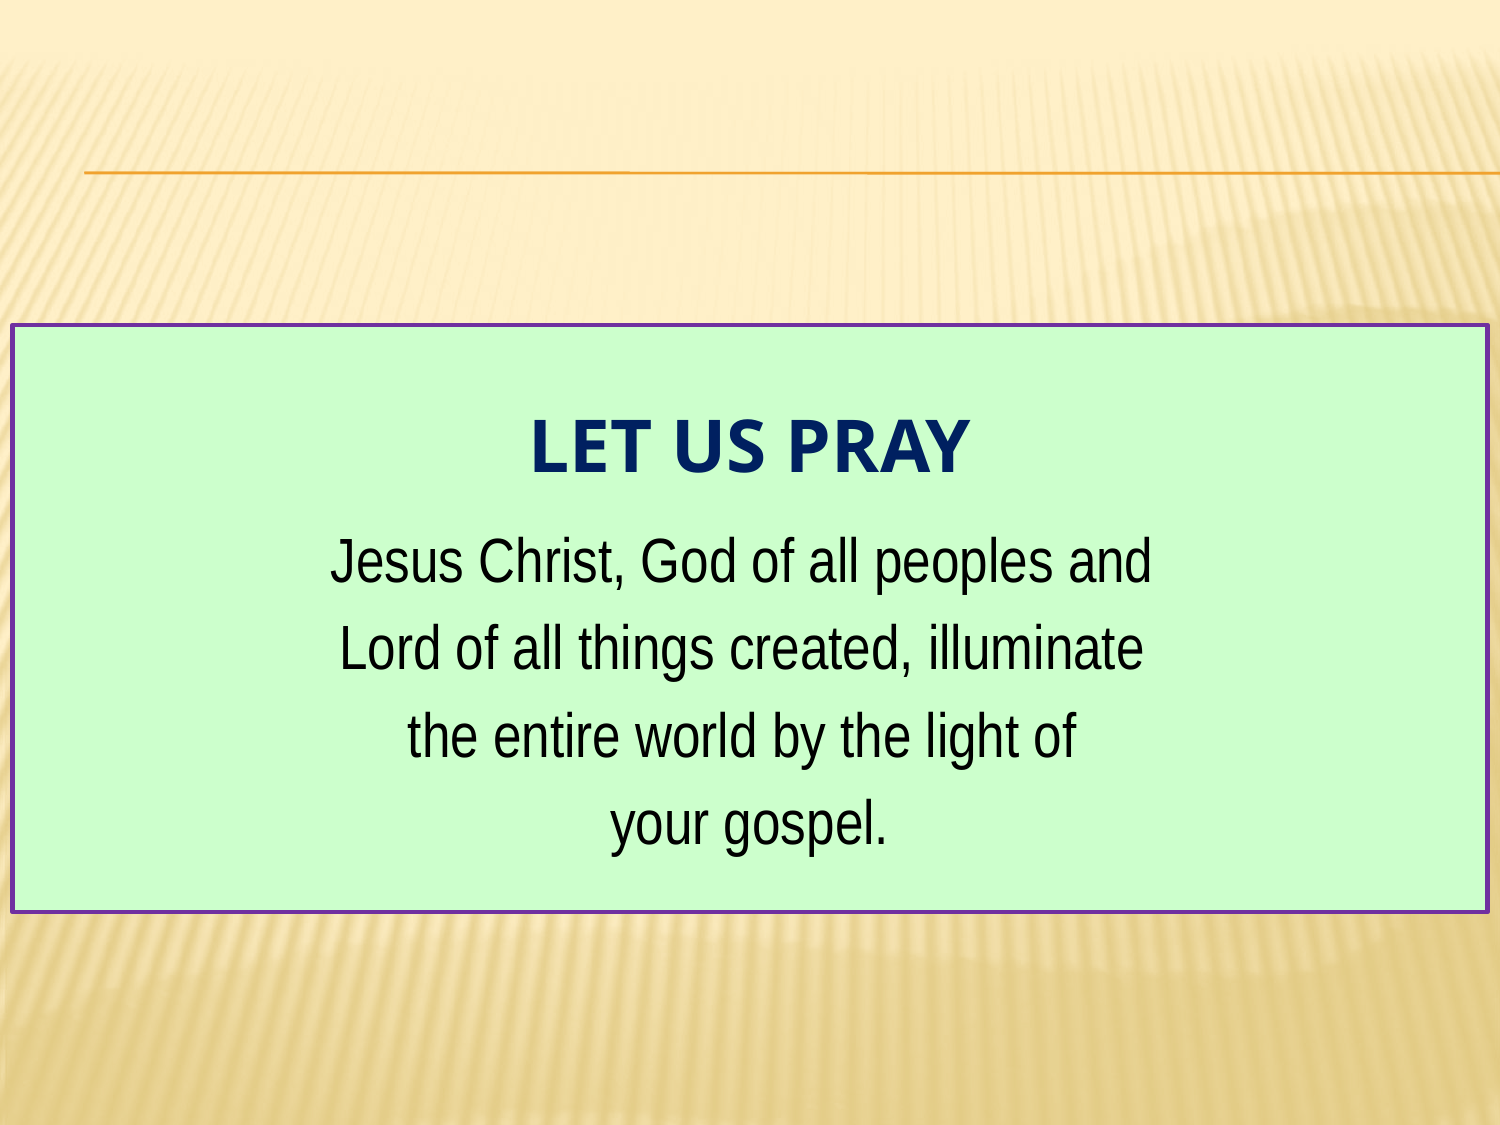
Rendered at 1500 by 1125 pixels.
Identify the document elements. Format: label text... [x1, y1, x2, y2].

text_box [10, 700, 1490, 914]
title Let us Pray [0, 375, 1500, 512]
text_box [10, 323, 1490, 375]
list Jesus Christ, God of all peoples and Lord of all things created, illuminate the entire world by the light of your gospel. [0, 512, 1500, 700]
